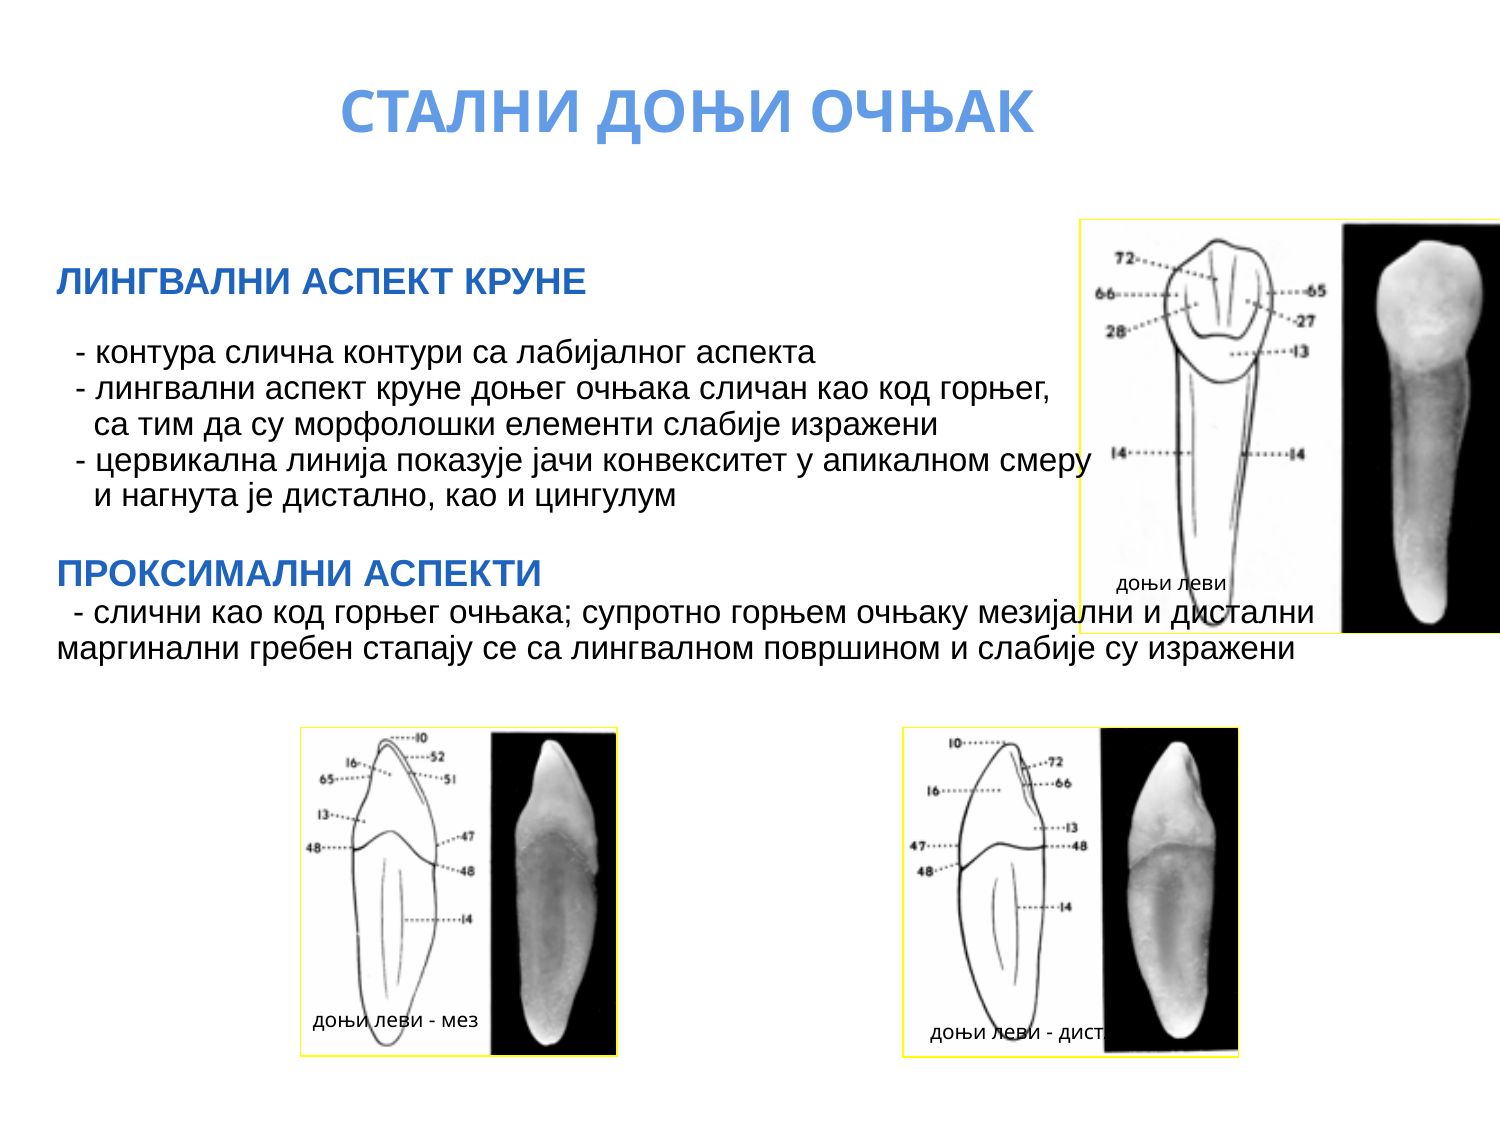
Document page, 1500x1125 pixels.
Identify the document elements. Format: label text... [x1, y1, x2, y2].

text_box СТАЛНИ ДОЊИ ОЧЊАК [324, 66, 1294, 152]
list ЛИНГВАЛНИ АСПЕКТ КРУНЕ - контура слична контури са лабијалног аспекта - лингвални аспект круне доњег очњака сличан као код горњег, са тим да су морфолошки елементи слабије изражени - цервикална линија показује јачи конвекситет у апикалном смеру и нагнута је дистално, као и цингулум ПРОКСИМАЛНИ АСПЕКТИ - слични као код горњег очњака; супротно горњем очњаку мезијални и дистални маргинални гребен стапају се са лингвалном површином и слабије су изражени [41, 254, 1492, 845]
picture [300, 728, 617, 1056]
picture [1080, 220, 1500, 633]
picture [903, 728, 1238, 1057]
